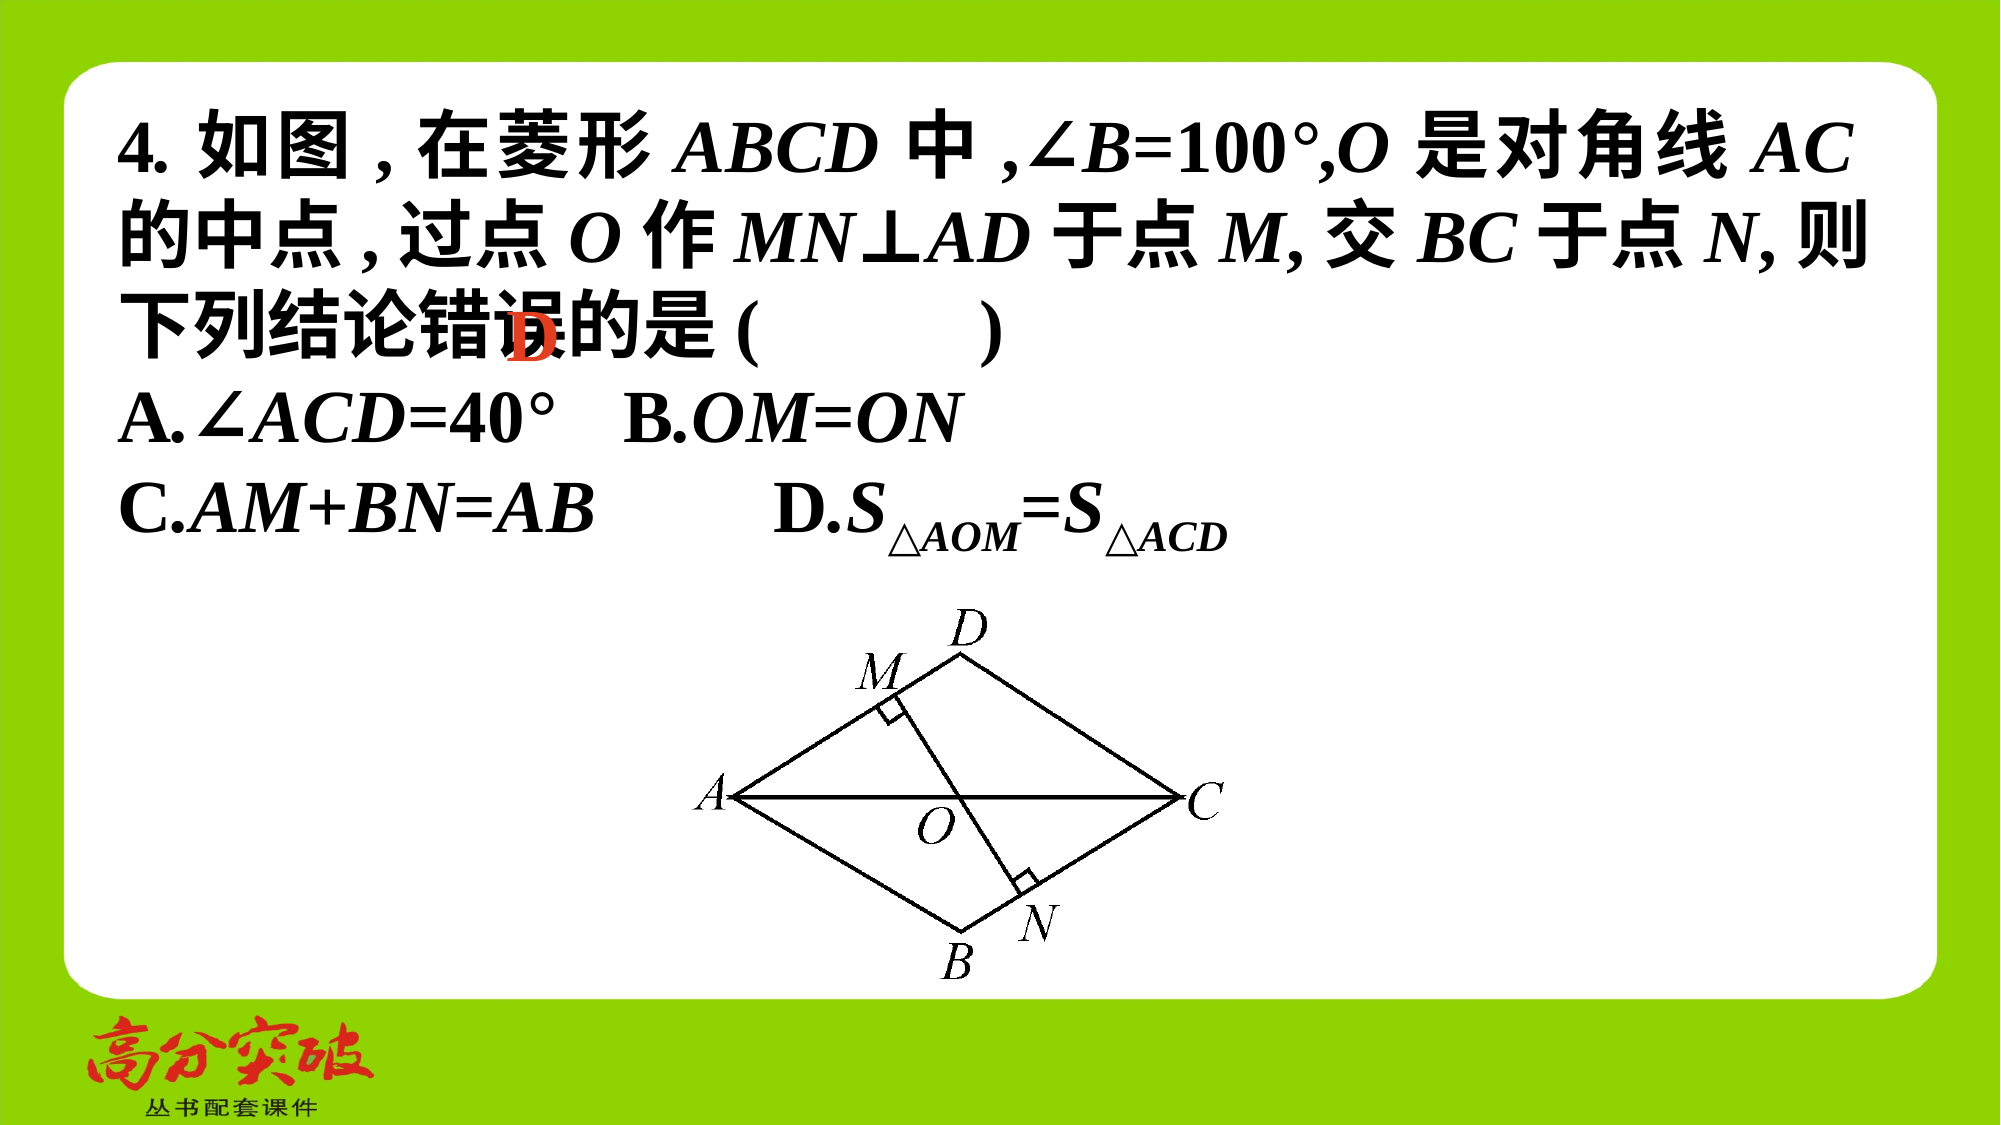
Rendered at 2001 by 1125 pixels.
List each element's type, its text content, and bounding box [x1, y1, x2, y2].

picture [0, 0, 2001, 1125]
text_box D [492, 278, 592, 384]
